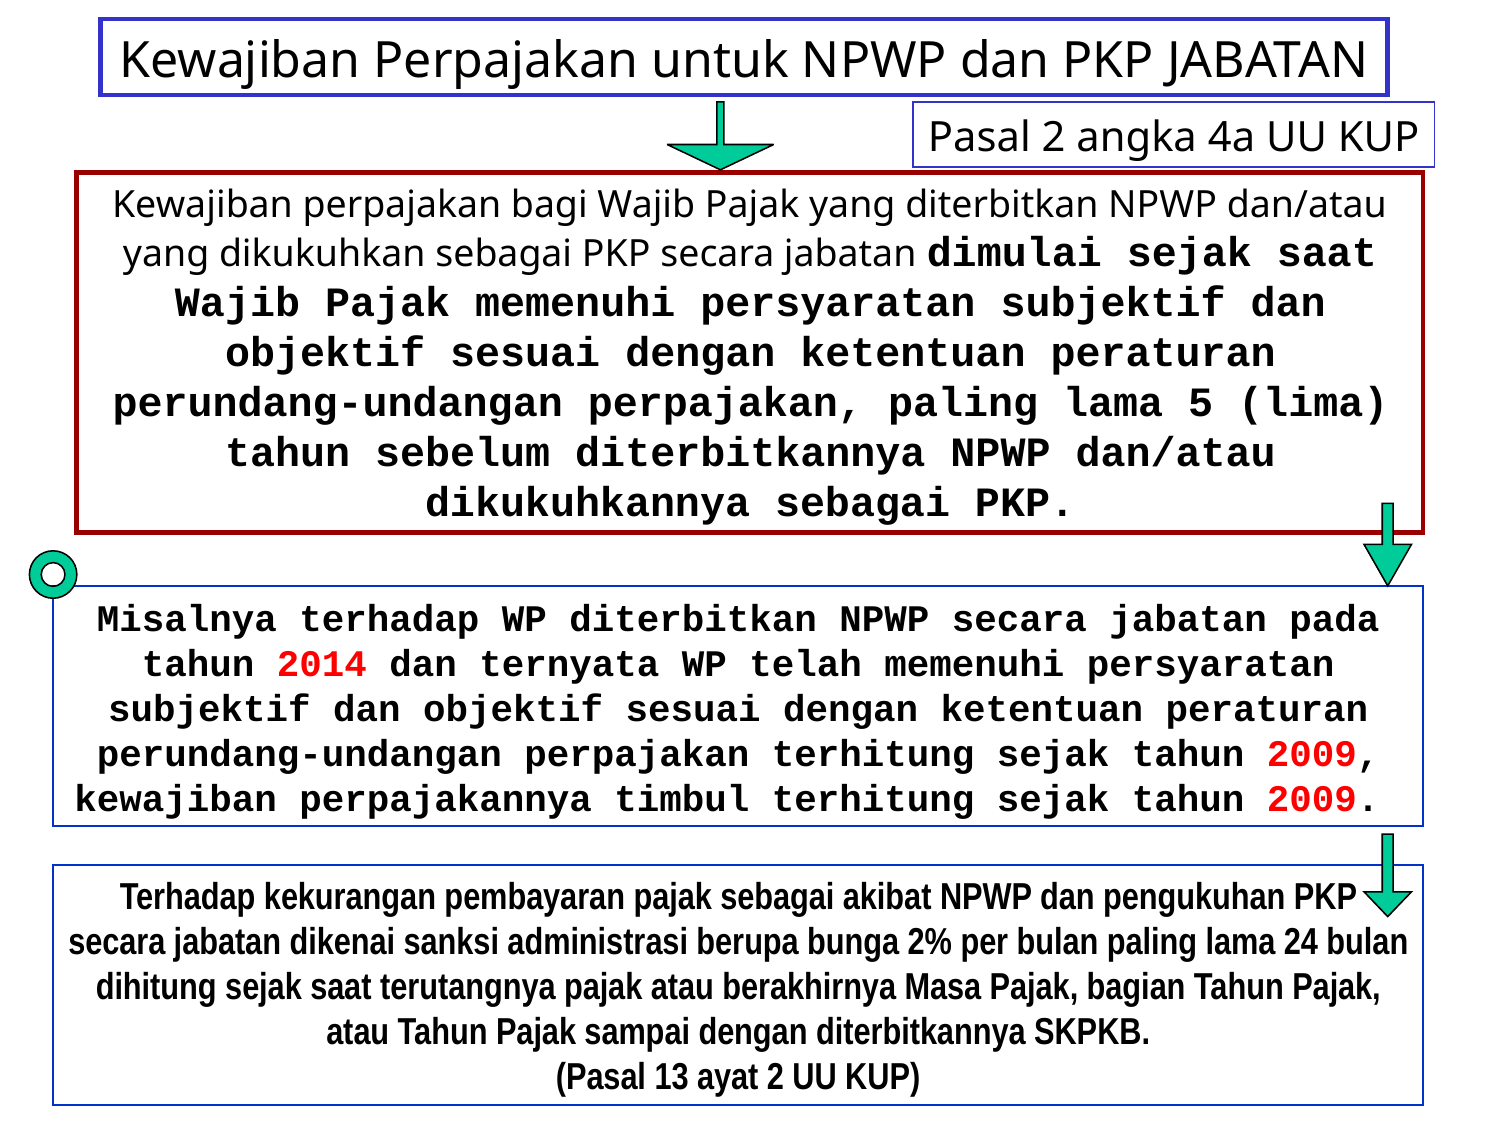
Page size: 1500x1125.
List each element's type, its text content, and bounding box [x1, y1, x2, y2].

text_box Misalnya terhadap WP diterbitkan NPWP secara jabatan pada tahun 2014 dan ternyata WP telah memenuhi persyaratan subjektif dan objektif sesuai dengan ketentuan peraturan perundang-undangan perpajakan terhitung sejak tahun 2009, kewajiban perpajakannya timbul terhitung sejak tahun 2009. [53, 586, 1424, 826]
text_box Terhadap kekurangan pembayaran pajak sebagai akibat NPWP dan pengukuhan PKP secara jabatan dikenai sanksi administrasi berupa bunga 2% per bulan paling lama 24 bulan dihitung sejak saat terutangnya pajak atau berakhirnya Masa Pajak, bagian Tahun Pajak, atau Tahun Pajak sampai dengan diterbitkannya SKPKB. (Pasal 13 ayat 2 UU KUP) [53, 865, 1424, 1105]
text_box [29, 550, 77, 599]
text_box Kewajiban perpajakan bagi Wajib Pajak yang diterbitkan NPWP dan/atau yang dikukuhkan sebagai PKP secara jabatan dimulai sejak saat Wajib Pajak memenuhi persyaratan subjektif dan objektif sesuai dengan ketentuan peraturan perundang-undangan perpajakan, paling lama 5 (lima) tahun sebelum diterbitkannya NPWP dan/atau dikukuhkannya sebagai PKP. [76, 172, 1424, 533]
text_box Pasal 2 angka 4a UU KUP [912, 101, 1435, 167]
title Kewajiban Perpajakan untuk NPWP dan PKP JABATAN [100, 18, 1389, 96]
text_box [1364, 503, 1412, 586]
text_box [1364, 834, 1412, 917]
text_box [667, 101, 774, 170]
